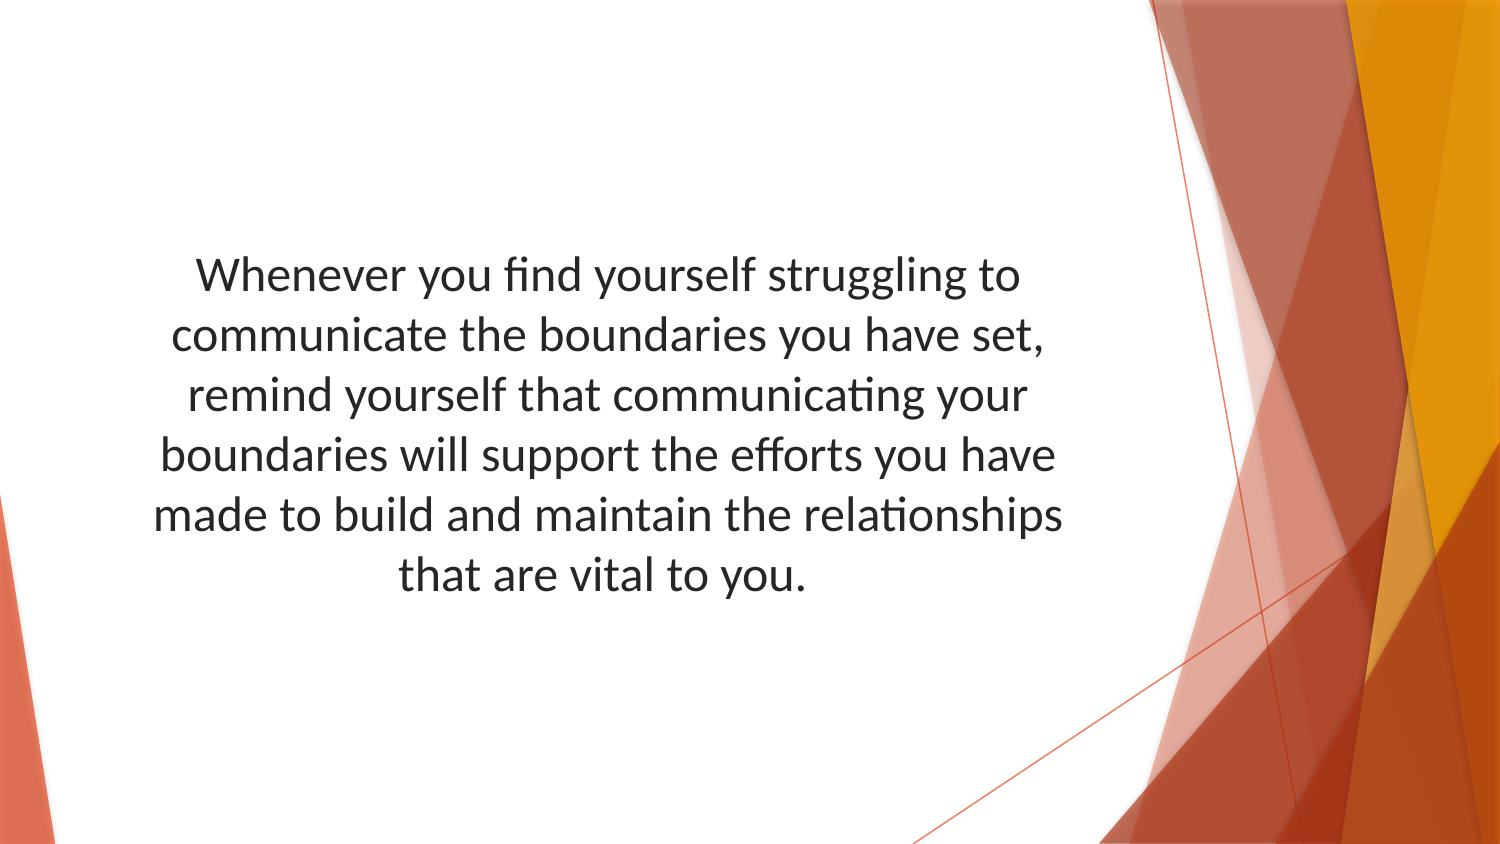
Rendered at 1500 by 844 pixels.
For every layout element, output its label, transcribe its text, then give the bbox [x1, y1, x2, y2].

list Whenever you find yourself struggling to communicate the boundaries you have set, remind yourself that communicating your boundaries will support the efforts you have made to build and maintain the relationships that are vital to you. [135, 114, 1081, 729]
